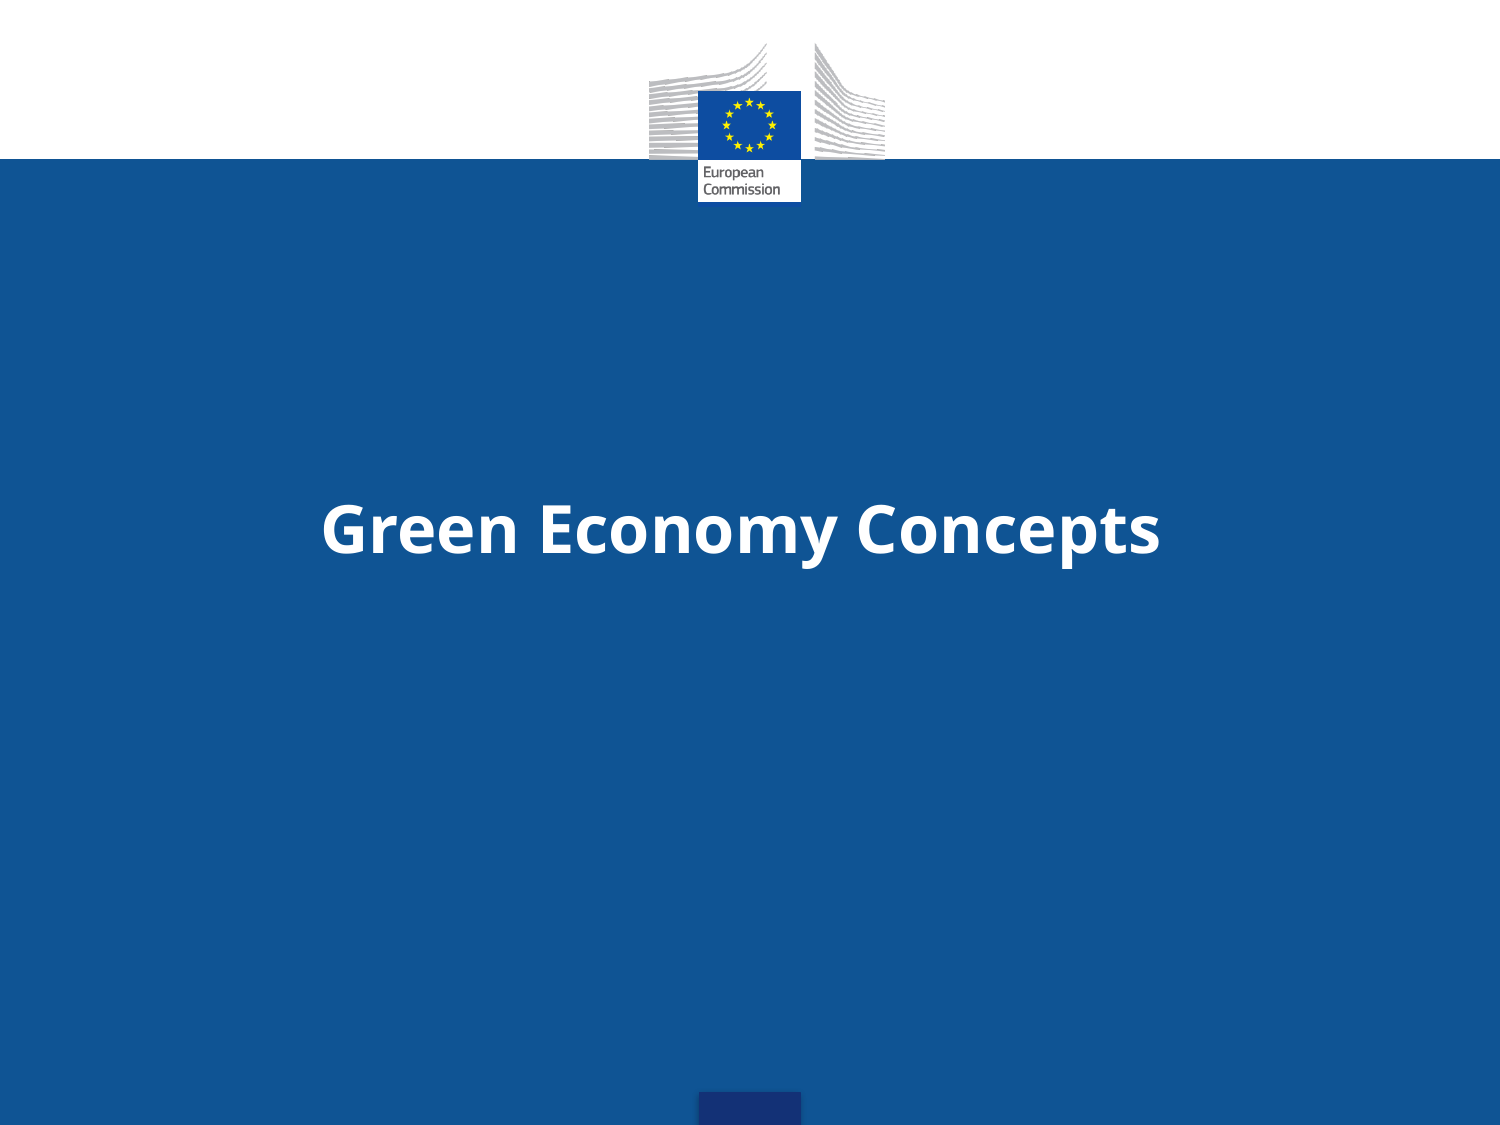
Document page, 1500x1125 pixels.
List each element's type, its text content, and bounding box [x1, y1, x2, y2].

subtitle Green Economy Concepts [41, 479, 1441, 764]
